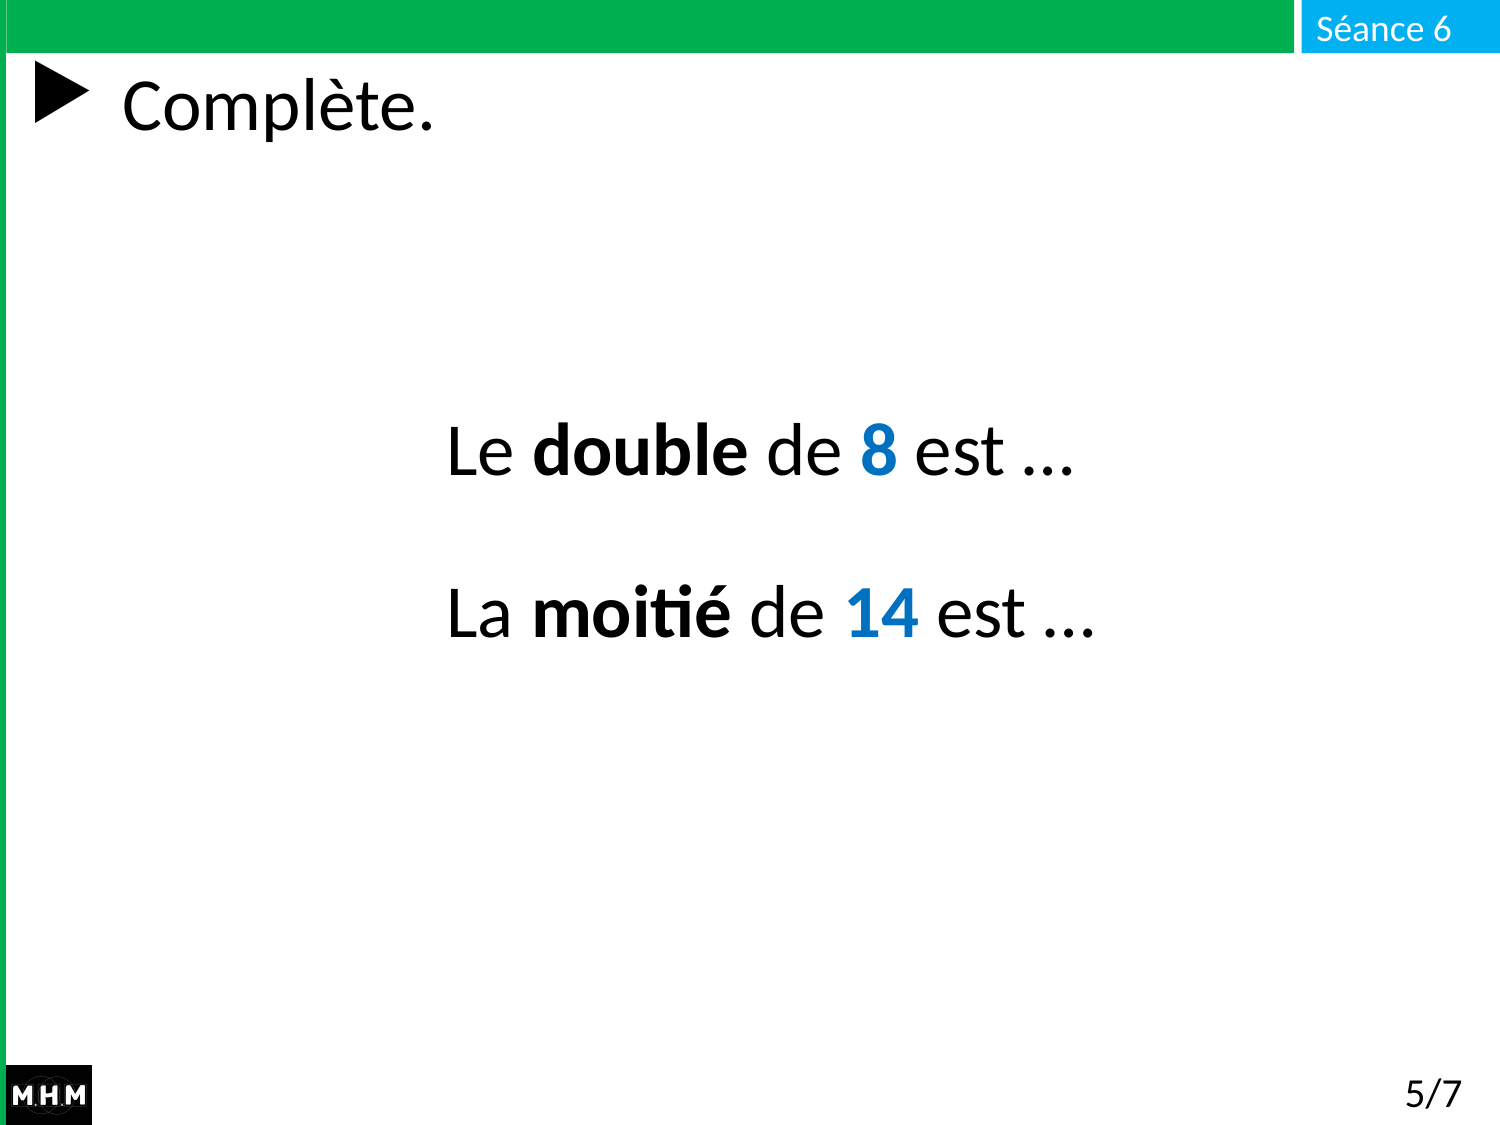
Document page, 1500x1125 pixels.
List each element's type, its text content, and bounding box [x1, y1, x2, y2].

title Complète. [13, 58, 1397, 154]
picture [6, 1065, 92, 1125]
text_box 5/7 [1389, 1064, 1500, 1125]
text_box Le double de 8 est … La moitié de 14 est … [431, 386, 1120, 679]
